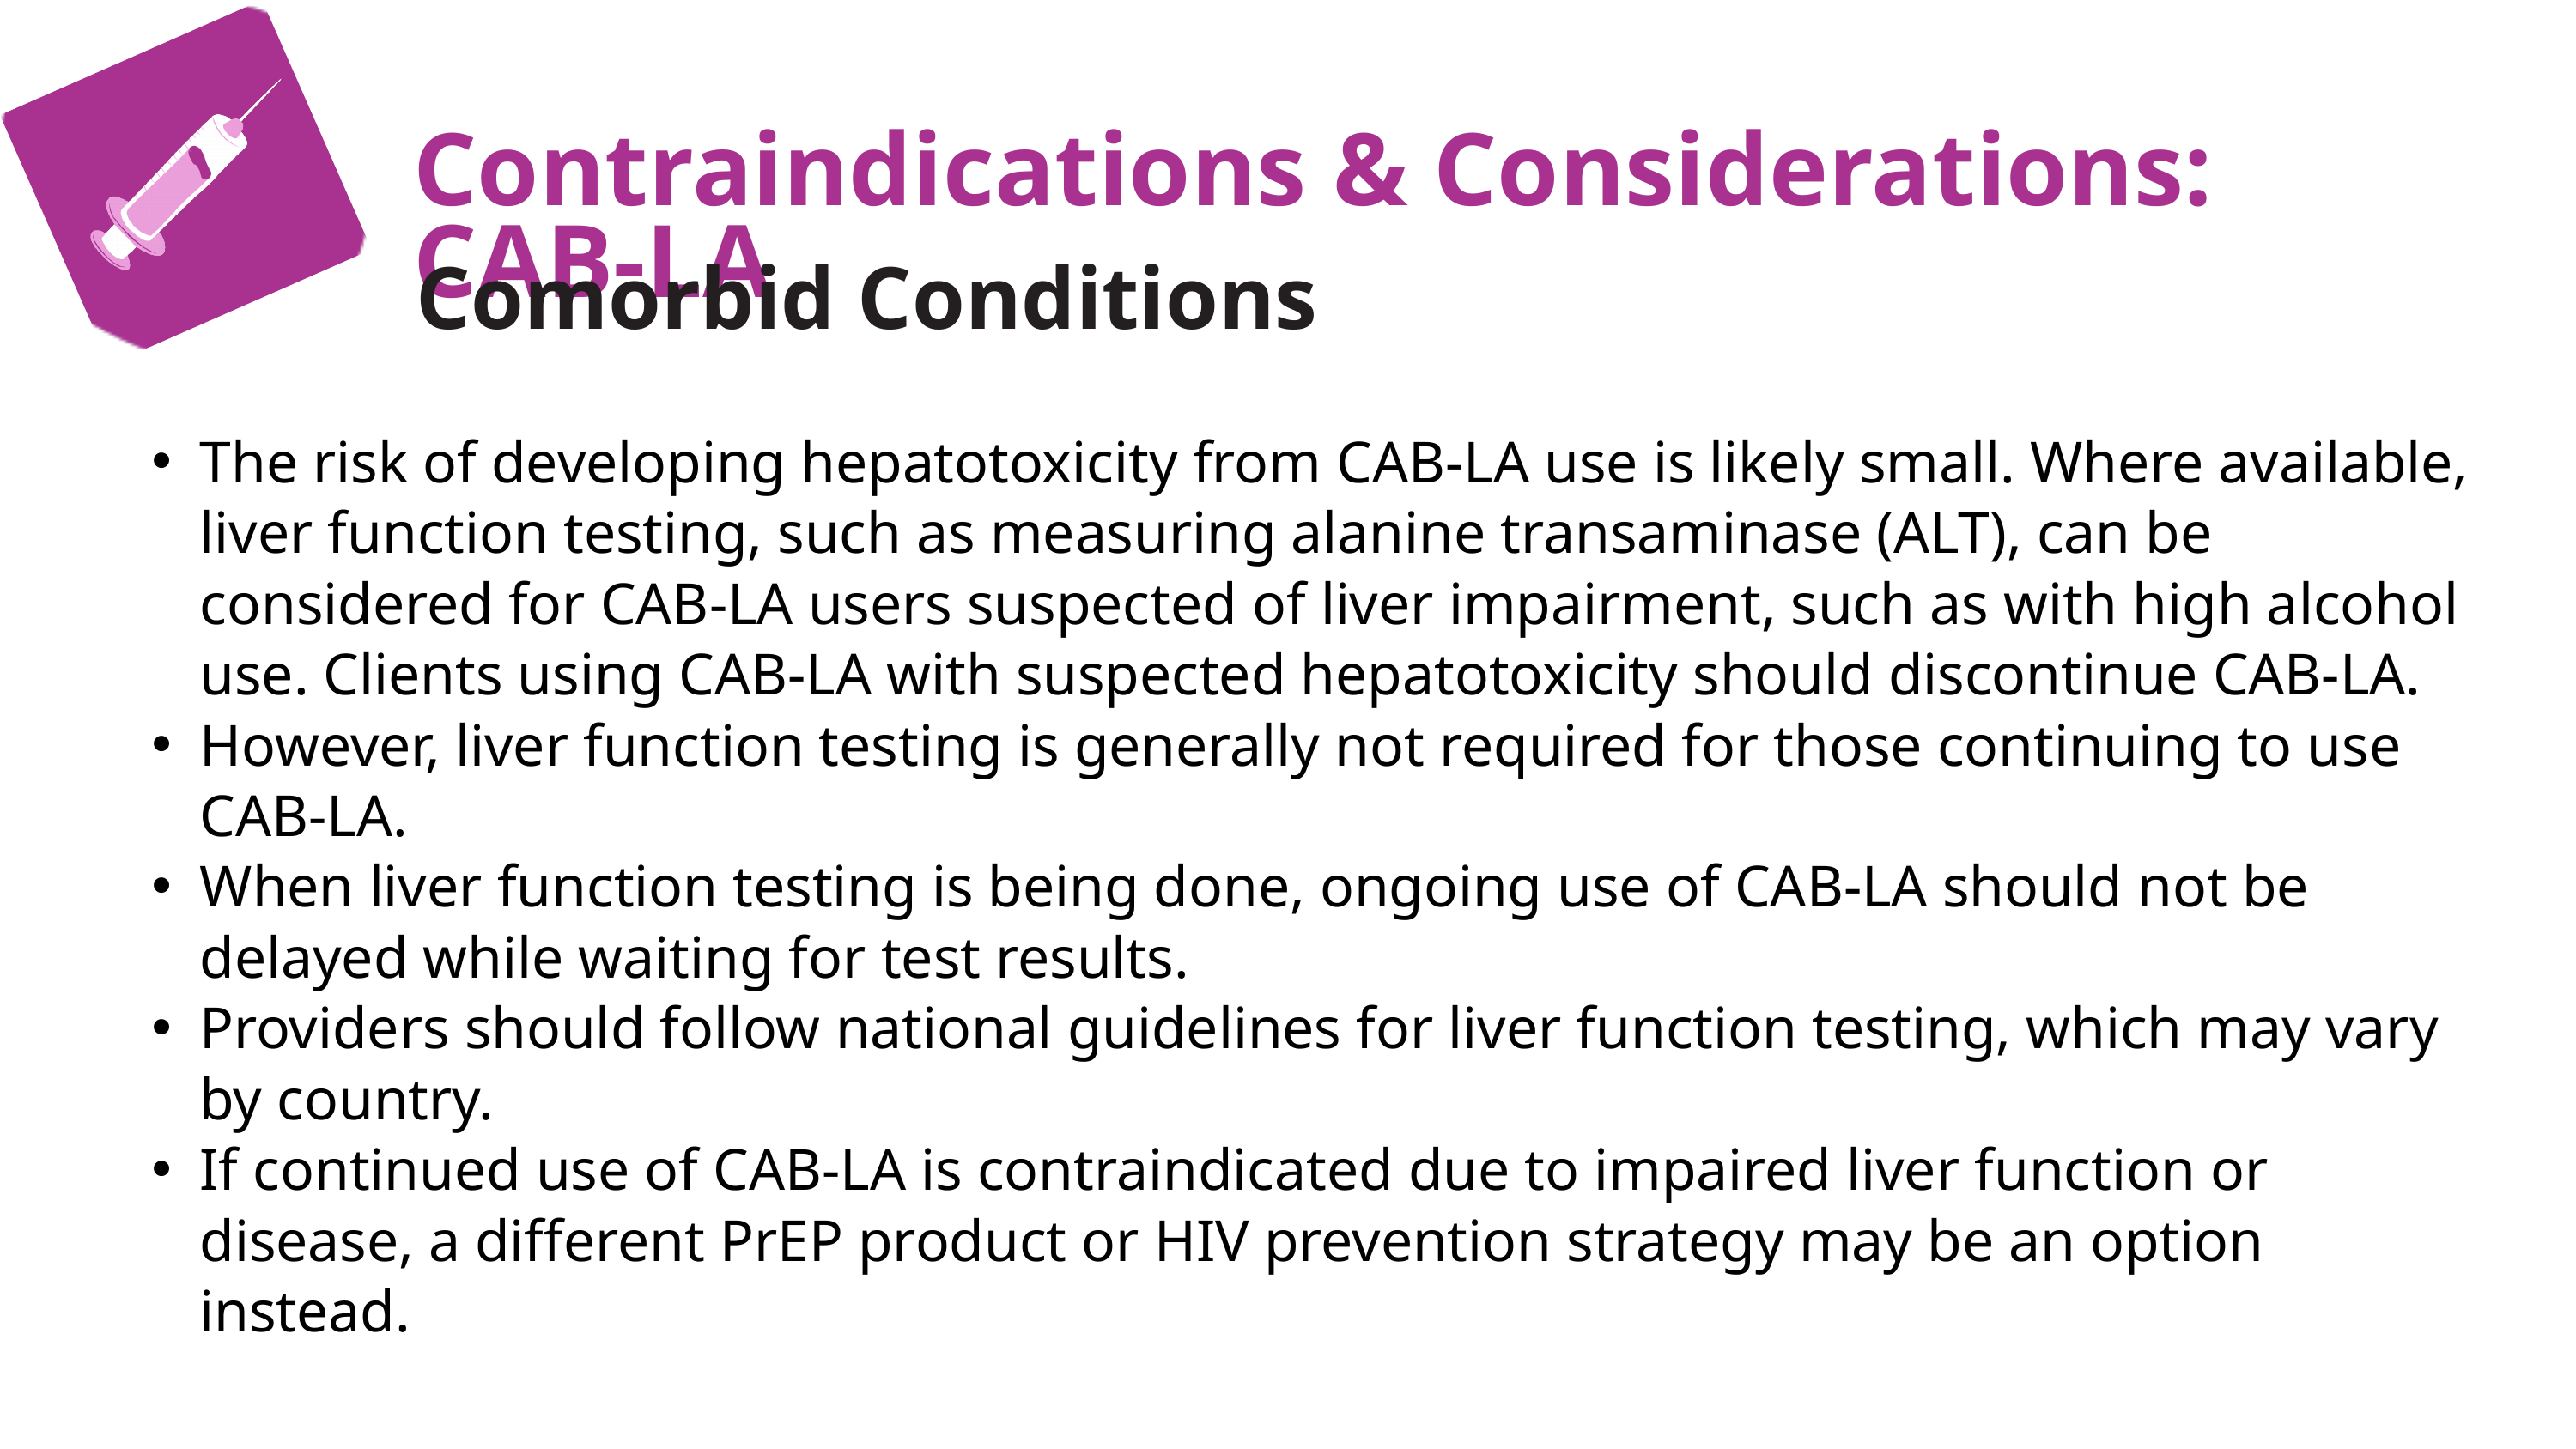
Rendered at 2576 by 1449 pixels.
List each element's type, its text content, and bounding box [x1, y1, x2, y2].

text_box The risk of developing hepatotoxicity from CAB-LA use is likely small. Where available, liver function testing, such as measuring alanine transaminase (ALT), can be considered for CAB-LA users suspected of liver impairment, such as with high alcohol use. Clients using CAB-LA with suspected hepatotoxicity should discontinue CAB-LA. However, liver function testing is generally not required for those continuing to use CAB-LA. When liver function testing is being done, ongoing use of CAB-LA should not be delayed while waiting for test results. Providers should follow national guidelines for liver function testing, which may vary by country. If continued use of CAB-LA is contraindicated due to impaired liver function or disease, a different PrEP product or HIV prevention strategy may be an option instead. [103, 423, 2473, 1343]
text_box Comorbid Conditions [416, 266, 1960, 347]
text_box [0, 0, 372, 365]
text_box Contraindications & Considerations: CAB-LA [413, 133, 2432, 318]
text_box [90, 77, 282, 270]
